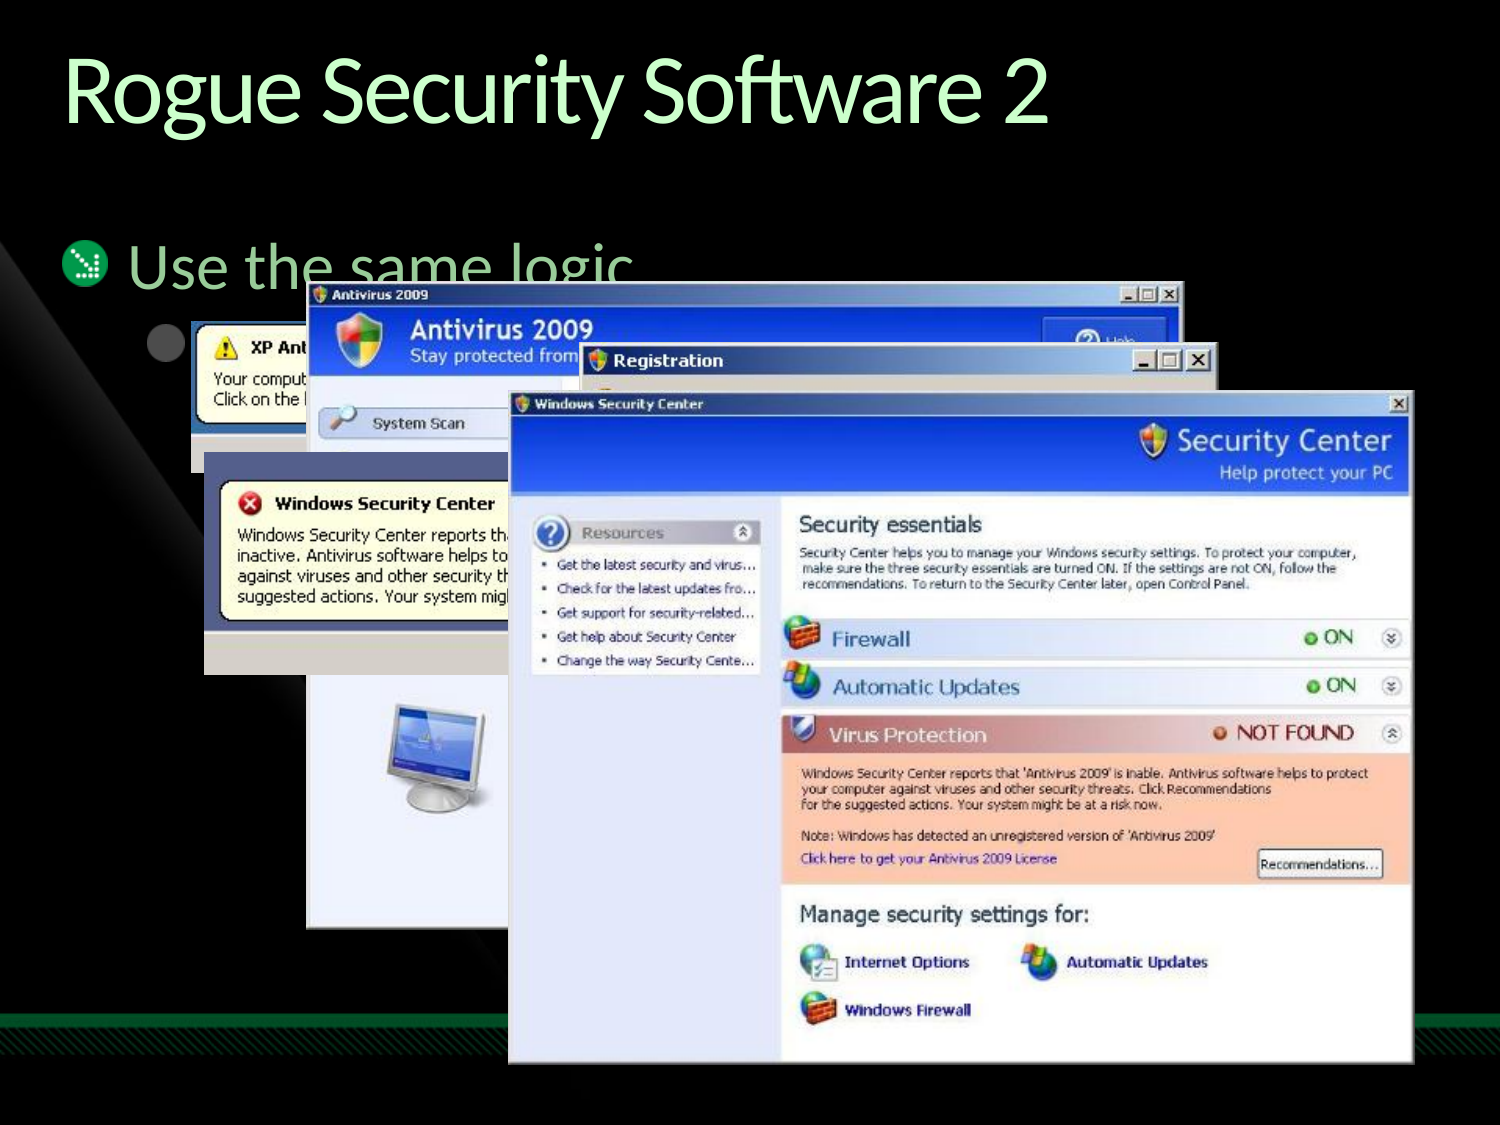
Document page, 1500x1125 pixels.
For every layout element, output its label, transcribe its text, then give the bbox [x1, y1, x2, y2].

title Rogue Security Software 2 [62, 37, 1438, 147]
picture [0, 0, 1500, 1125]
list Use the same logic Win32/FakeXPA Family [62, 231, 1438, 980]
